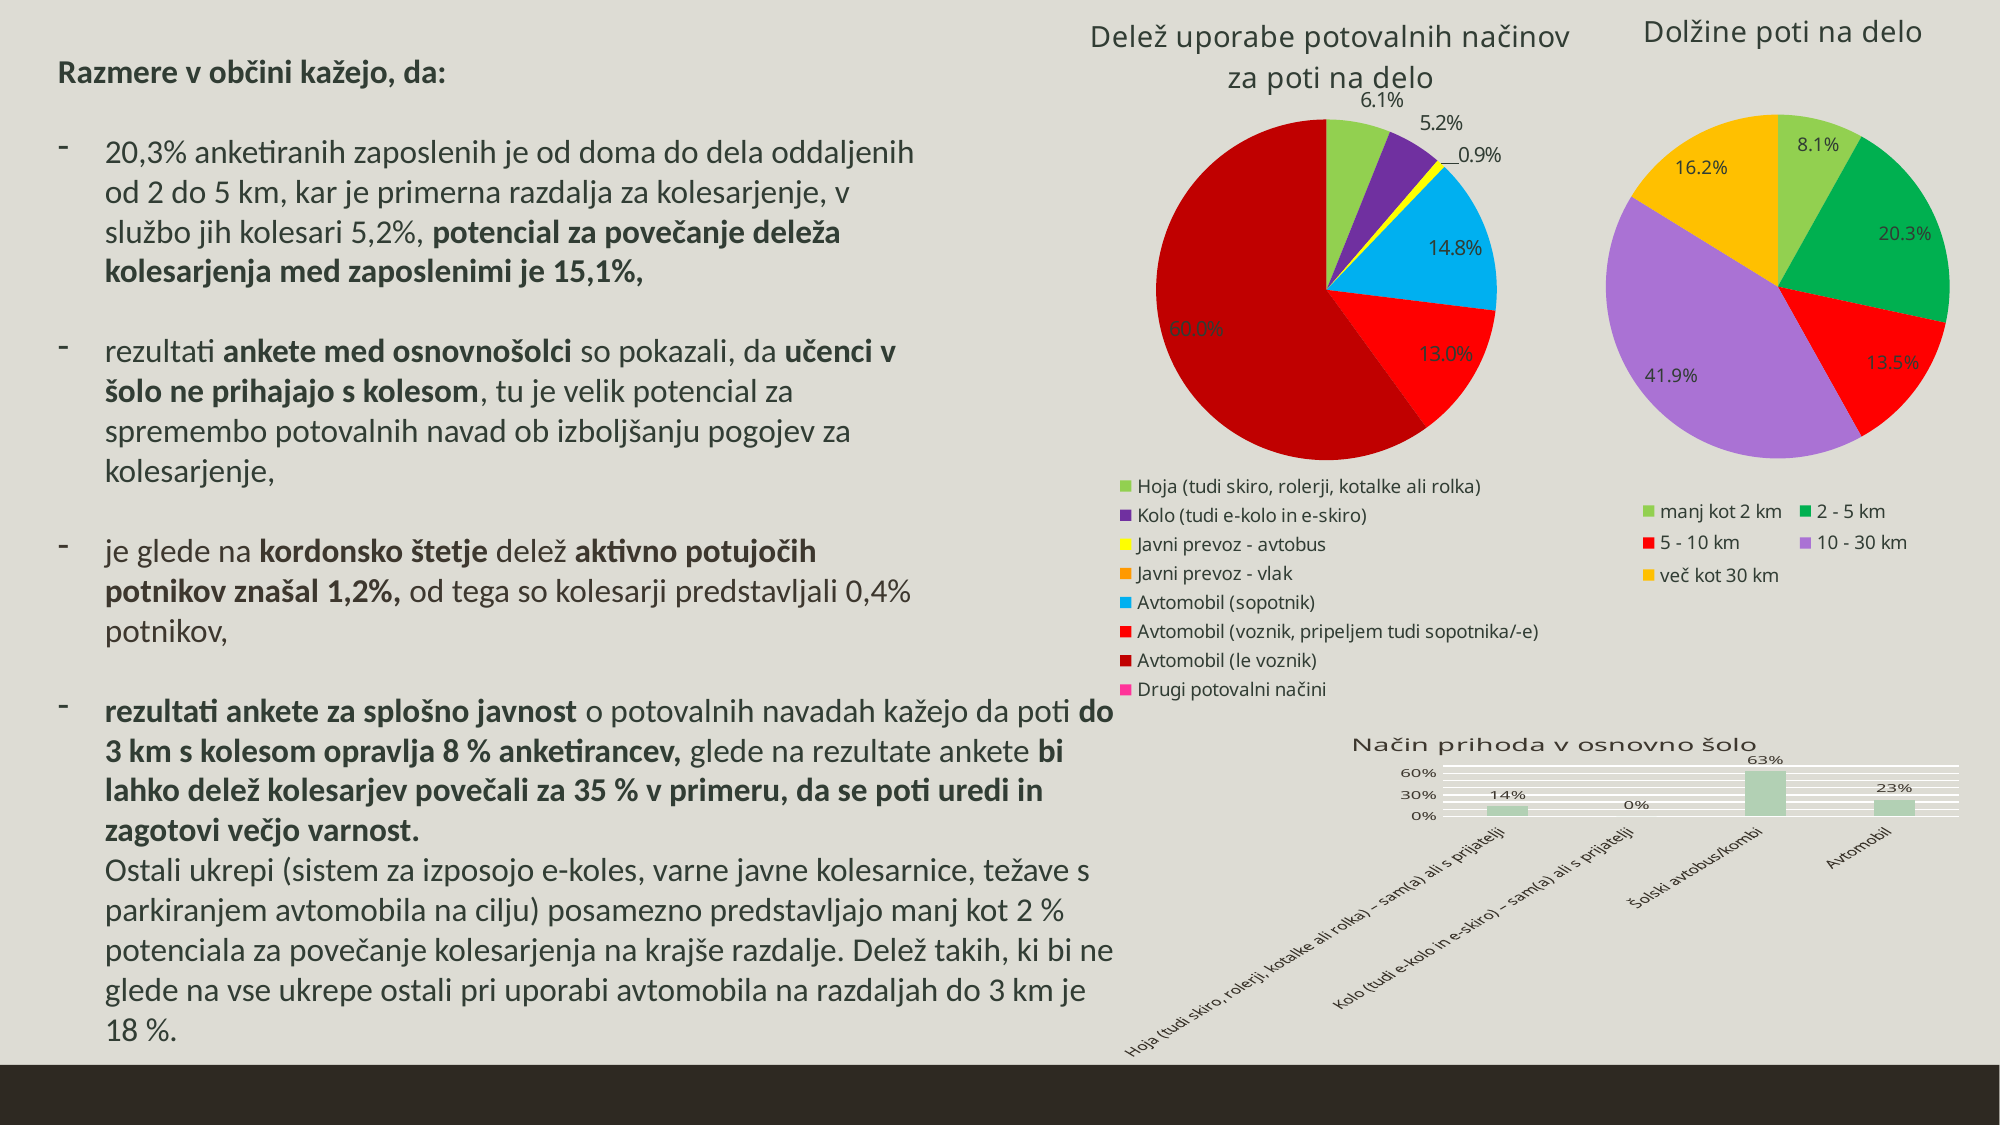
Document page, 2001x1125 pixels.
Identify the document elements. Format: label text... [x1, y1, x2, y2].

text_box Razmere v občini kažejo, da: 20,3% anketiranih zaposlenih je od doma do dela oddaljenih od 2 do 5 km, kar je primerna razdalja za kolesarjenje, v službo jih kolesari 5,2%, potencial za povečanje deleža kolesarjenja med zaposlenimi je 15,1%, rezultati ankete med osnovnošolci so pokazali, da učenci v šolo ne prihajajo s kolesom, tu je velik potencial za spremembo potovalnih navad ob izboljšanju pogojev za kolesarjenje, je glede na kordonsko štetje delež aktivno potujočih potnikov znašal 1,2%, od tega so kolesarji predstavljali 0,4% potnikov, [43, 42, 953, 681]
text_box rezultati ankete za splošno javnost o potovalnih navadah kažejo da poti do 3 km s kolesom opravlja 8 % anketirancev, glede na rezultate ankete bi lahko delež kolesarjev povečali za 35 % v primeru, da se poti uredi in zagotovi večjo varnost. Ostali ukrepi (sistem za izposojo e-koles, varne javne kolesarnice, težave s parkiranjem avtomobila na cilju) posamezno predstavljajo manj kot 2 % potenciala za povečanje kolesarjenja na krajše razdalje. Delež takih, ki bi ne glede na vse ukrepe ostali pri uporabi avtomobila na razdaljah do 3 km je 18 %. [43, 681, 1118, 1056]
chart [1011, 0, 2000, 1061]
